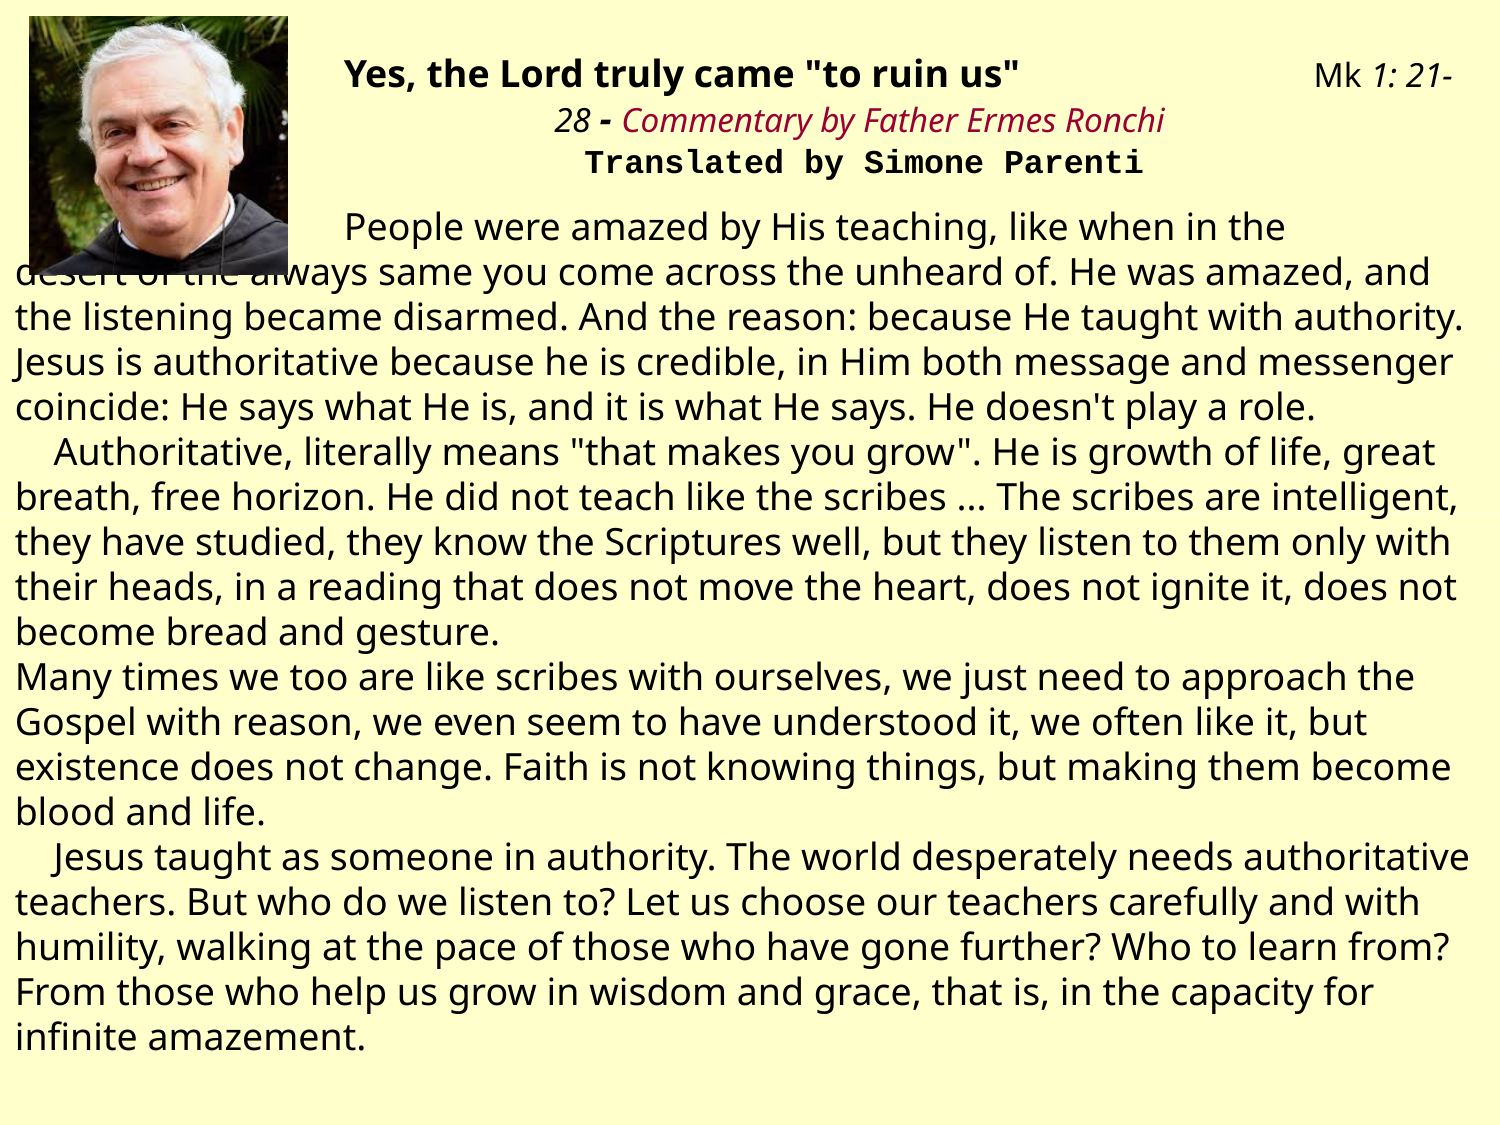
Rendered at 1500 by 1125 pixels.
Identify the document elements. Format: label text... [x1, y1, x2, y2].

text_box People were amazed by His teaching, like when in the desert of the always same you come across the unheard of. He was amazed, and the listening became disarmed. And the reason: because He taught with authority. Jesus is authoritative because he is credible, in Him both message and messenger coincide: He says what He is, and it is what He says. He doesn't play a role. Authoritative, literally means "that makes you grow". He is growth of life, great breath, free horizon. He did not teach like the scribes ... The scribes are intelligent, they have studied, they know the Scriptures well, but they listen to them only with their heads, in a reading that does not move the heart, does not ignite it, does not become bread and gesture. Many times we too are like scribes with ourselves, we just need to approach the Gospel with reason, we even seem to have understood it, we often like it, but existence does not change. Faith is not knowing things, but making them become blood and life. Jesus taught as someone in authority. The world desperately needs authoritative teachers. But who do we listen to? Let us choose our teachers carefully and with humility, walking at the pace of those who have gone further? Who to learn from? From those who help us grow in wisdom and grace, that is, in the capacity for infinite amazement. [0, 195, 1500, 1066]
text_box Yes, the Lord truly came "to ruin us" Mk 1: 21-28 - Commentary by Father Ermes Ronchi Translated by Simone Parenti [288, 42, 1471, 188]
picture [29, 16, 288, 275]
